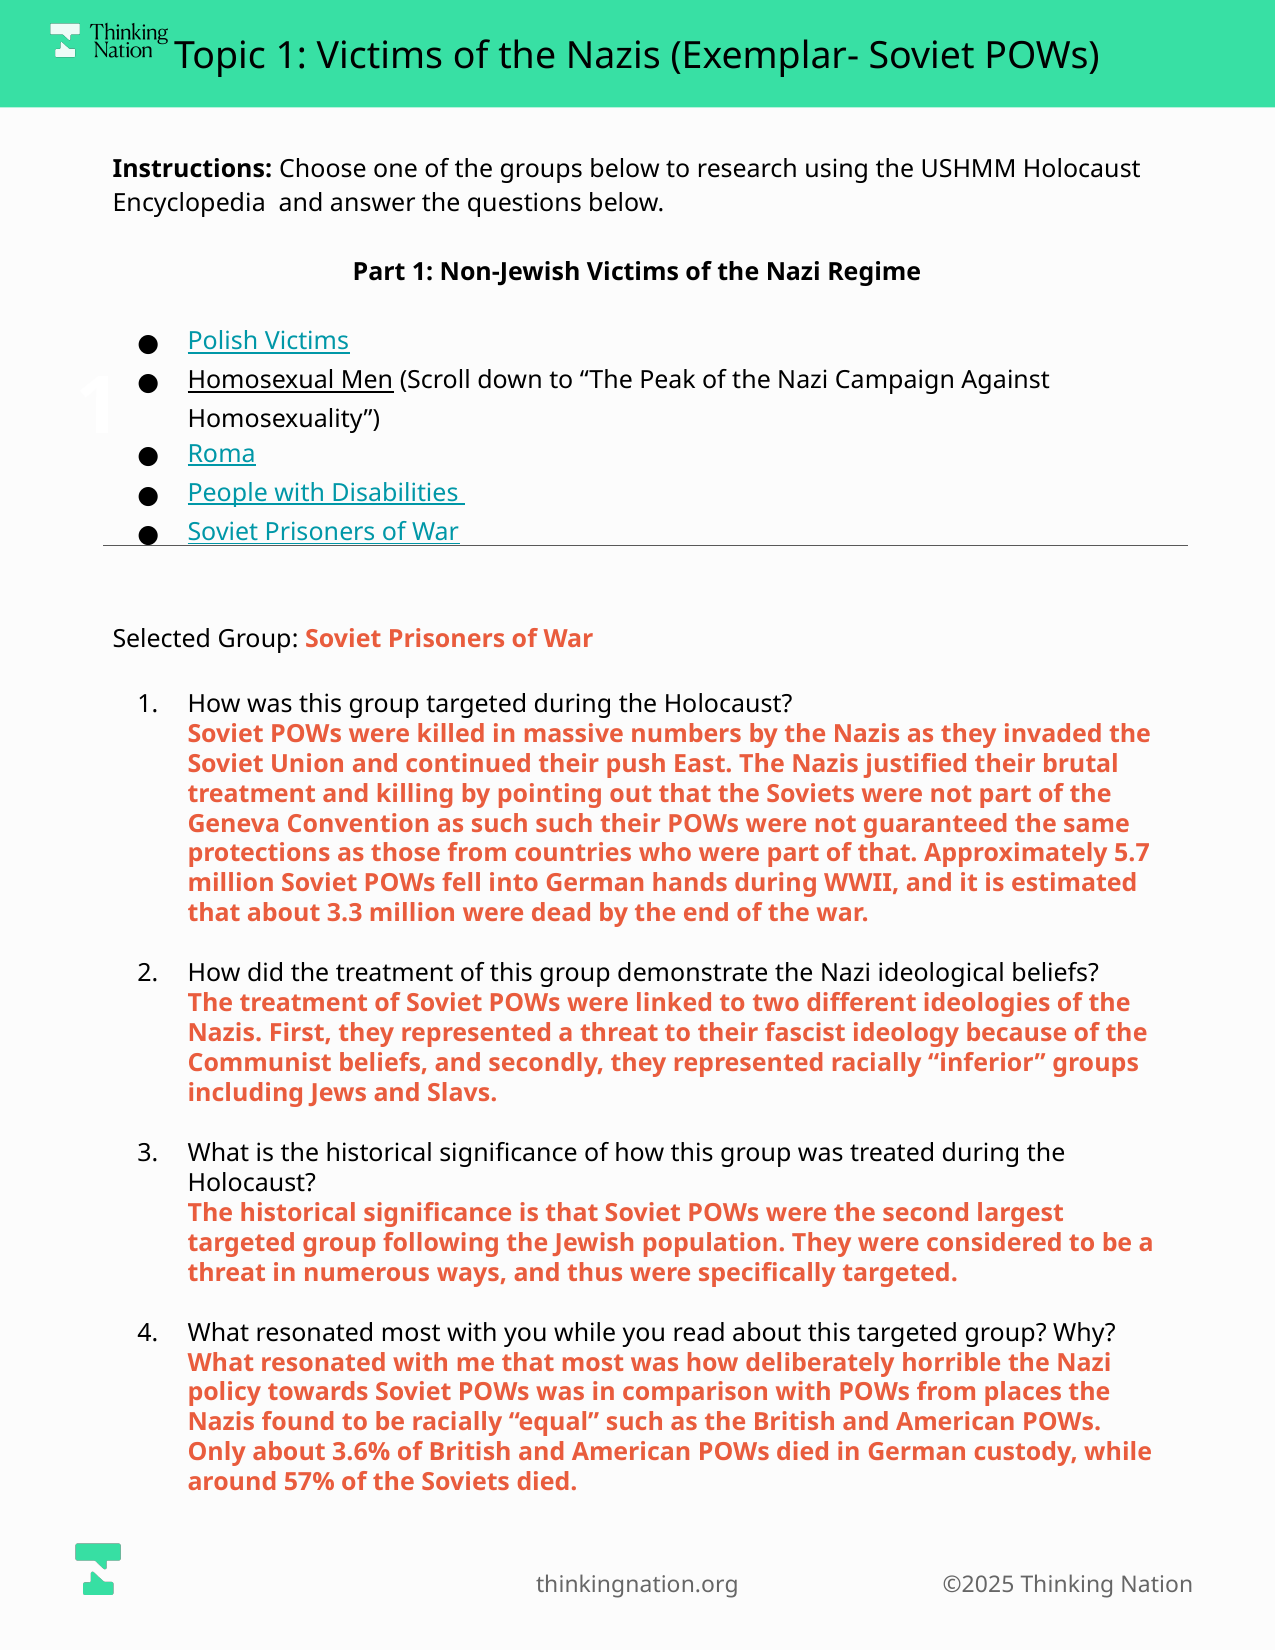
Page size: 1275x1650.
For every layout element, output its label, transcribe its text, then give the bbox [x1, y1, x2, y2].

text_box Instructions: Choose one of the groups below to research using the USHMM Holocaust Encyclopedia and answer the questions below. Part 1: Non-Jewish Victims of the Nazi Regime Polish Victims Homosexual Men (Scroll down to “The Peak of the Nazi Campaign Against Homosexuality”) Roma People with Disabilities Soviet Prisoners of War Selected Group: Soviet Prisoners of War How was this group targeted during the Holocaust? Soviet POWs were killed in massive numbers by the Nazis as they invaded the Soviet Union and continued their push East. The Nazis justified their brutal treatment and killing by pointing out that the Soviets were not part of the Geneva Convention as such such their POWs were not guaranteed the same protections as those from countries who were part of that. Approximately 5.7 million Soviet POWs fell into German hands during WWII, and it is estimated that about 3.3 million were dead by the end of the war. How did the treatment of this group demonstrate the Nazi ideological beliefs? The treatment of Soviet POWs were linked to two different ideologies of the Nazis. First, they represented a threat to their fascist ideology because of the Communist beliefs, and secondly, they represented racially “inferior” groups including Jews and Slavs. What is the historical significance of how this group was treated during the Holocaust? The historical significance is that Soviet POWs were the second largest targeted group following the Jewish population. They were considered to be a threat in numerous ways, and thus were specifically targeted. What resonated most with you while you read about this targeted group? Why? What resonated with me that most was how deliberately horrible the Nazi policy towards Soviet POWs was in comparison with POWs from places the Nazis found to be racially “equal” such as the British and American POWs. Only about 3.6% of British and American POWs died in German custody, while around 57% of the Soviets died. [97, 132, 1178, 1511]
picture [36, 12, 172, 69]
picture [62, 1533, 134, 1605]
text_box ©2025 Thinking Nation [907, 1553, 1210, 1605]
text_box thinkingnation.org [486, 1553, 789, 1605]
text_box 1 [30, 315, 165, 450]
text_box Topic 1: Victims of the Nazis (Exemplar- Soviet POWs) [0, 0, 1275, 108]
